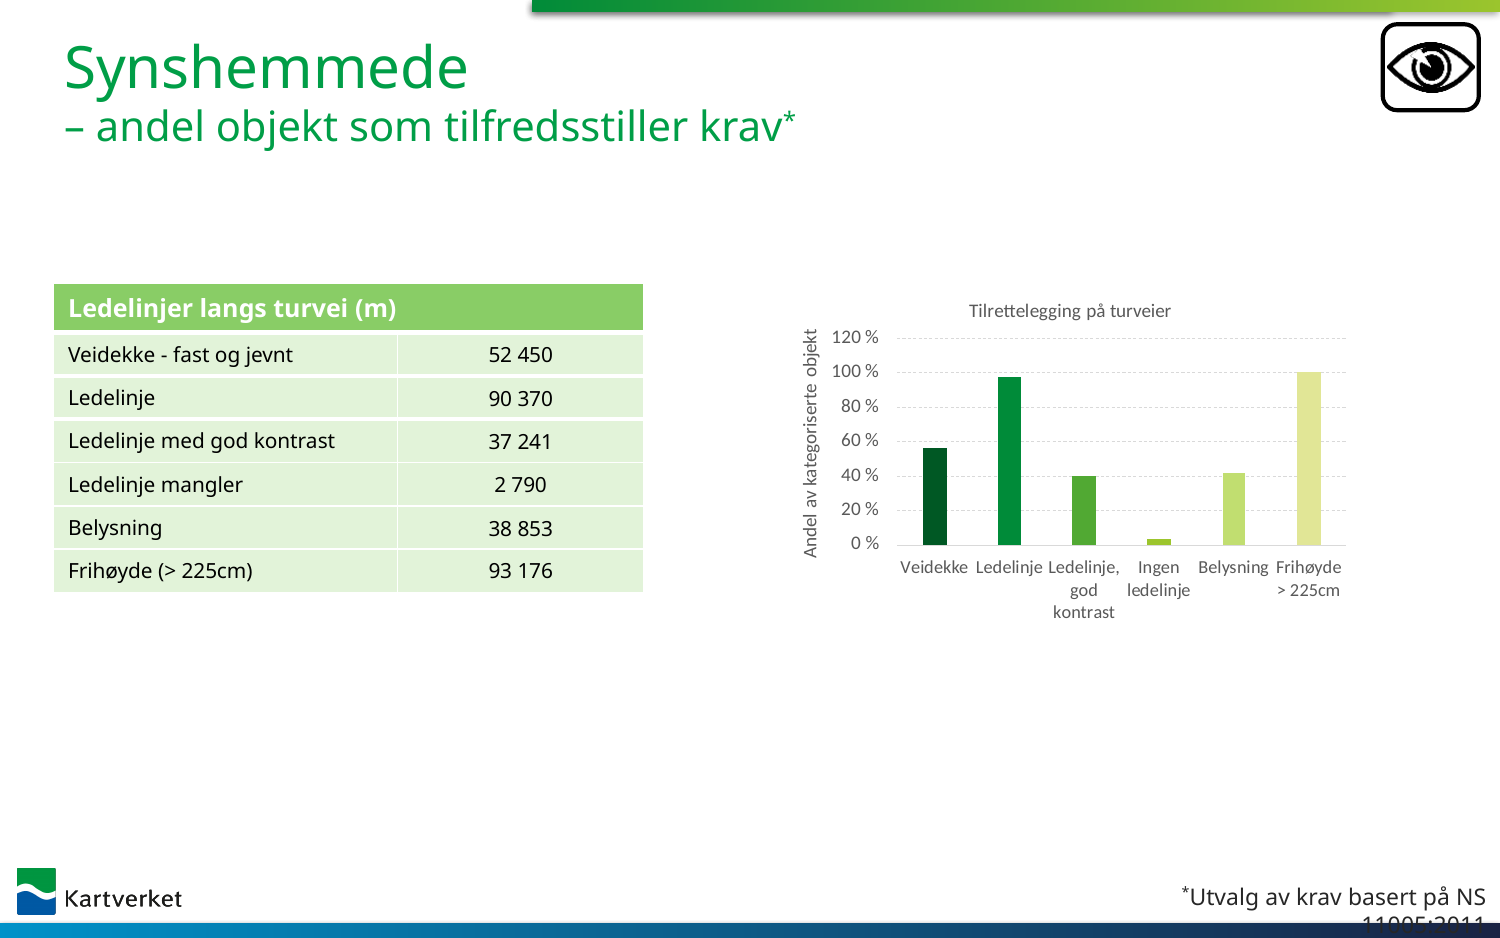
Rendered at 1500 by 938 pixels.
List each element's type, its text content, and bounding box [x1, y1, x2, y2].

table_cell 38 853 [398, 507, 643, 548]
text_box Synshemmede – andel objekt som tilfredsstiller krav* [49, 24, 1431, 158]
table_cell Frihøyde (> 225cm) [54, 550, 397, 592]
table_cell Ledelinje [54, 378, 397, 417]
table_cell 90 370 [398, 378, 643, 417]
table_cell 2 790 [398, 463, 643, 505]
table_cell 52 450 [398, 335, 643, 374]
table_cell Ledelinje mangler [54, 463, 397, 505]
table_cell Veidekke - fast og jevnt [54, 335, 397, 374]
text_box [1382, 24, 1480, 111]
picture [791, 291, 1349, 630]
table_cell Belysning [54, 507, 397, 548]
table_cell 93 176 [398, 550, 643, 592]
table_header Ledelinjer langs turvei (m) [54, 284, 643, 330]
table_cell Ledelinje med god kontrast [54, 421, 397, 462]
text_box *Utvalg av krav basert på NS 11005:2011 [1068, 873, 1500, 938]
table_cell 37 241 [398, 421, 643, 462]
